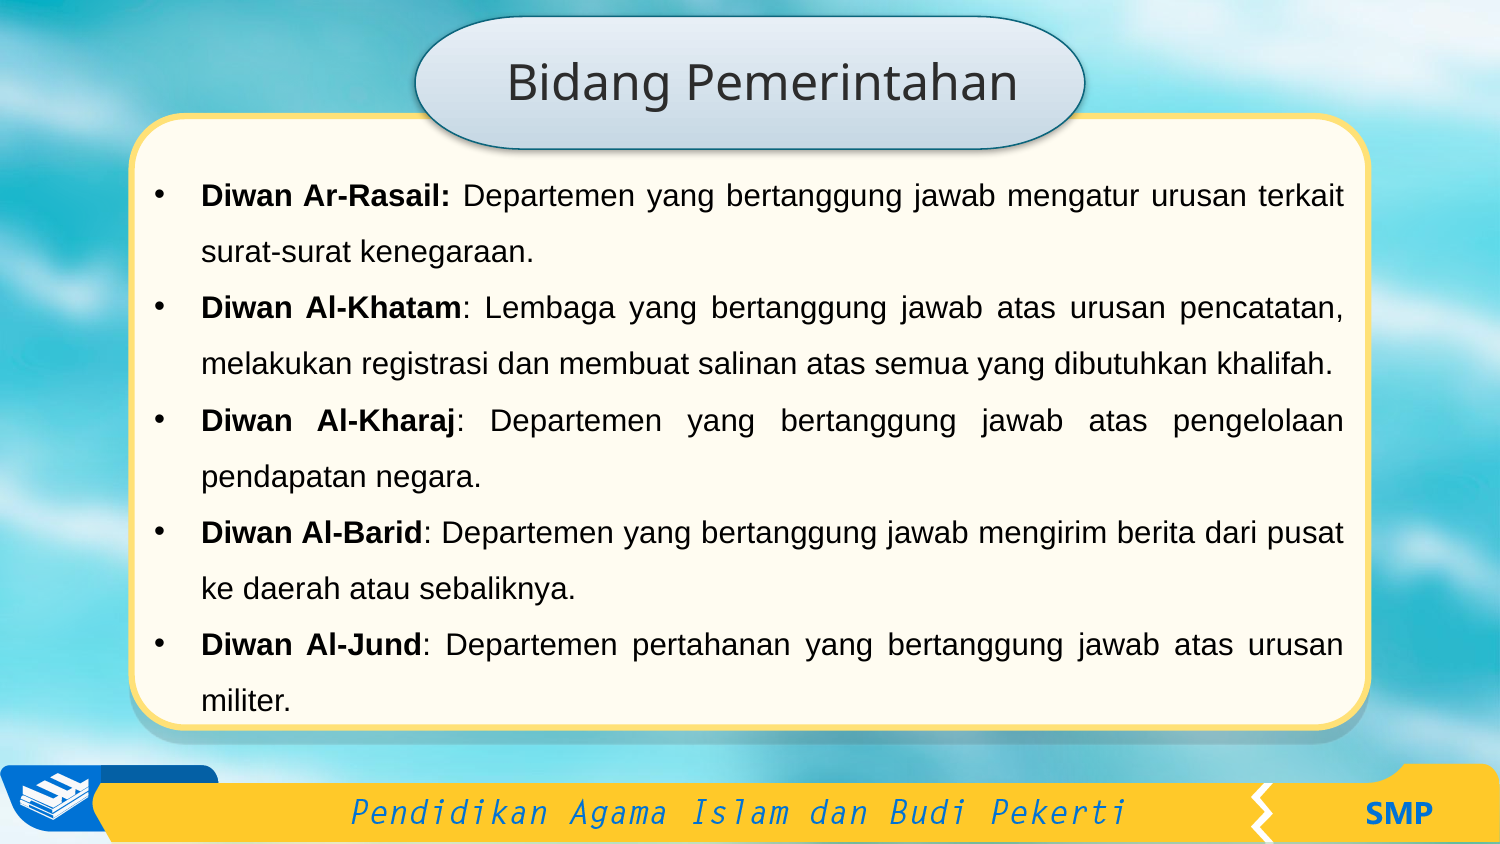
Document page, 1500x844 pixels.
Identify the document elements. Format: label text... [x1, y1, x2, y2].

text_box [414, 15, 1069, 148]
picture [0, 0, 1500, 844]
text_box Bidang Pemerintahan [441, 43, 1085, 119]
text_box Diwan Ar-Rasail: Departemen yang bertanggung jawab mengatur urusan terkait surat-surat kenegaraan. Diwan Al-Khatam: Lembaga yang bertanggung jawab atas urusan pencatatan, melakukan registrasi dan membuat salinan atas semua yang dibutuhkan khalifah. Diwan Al-Kharaj: Departemen yang bertanggung jawab atas pengelolaan pendapatan negara. Diwan Al-Barid: Departemen yang bertanggung jawab mengirim berita dari pusat ke daerah atau sebaliknya. Diwan Al-Jund: Departemen pertahanan yang bertanggung jawab atas urusan militer. [139, 148, 1361, 762]
